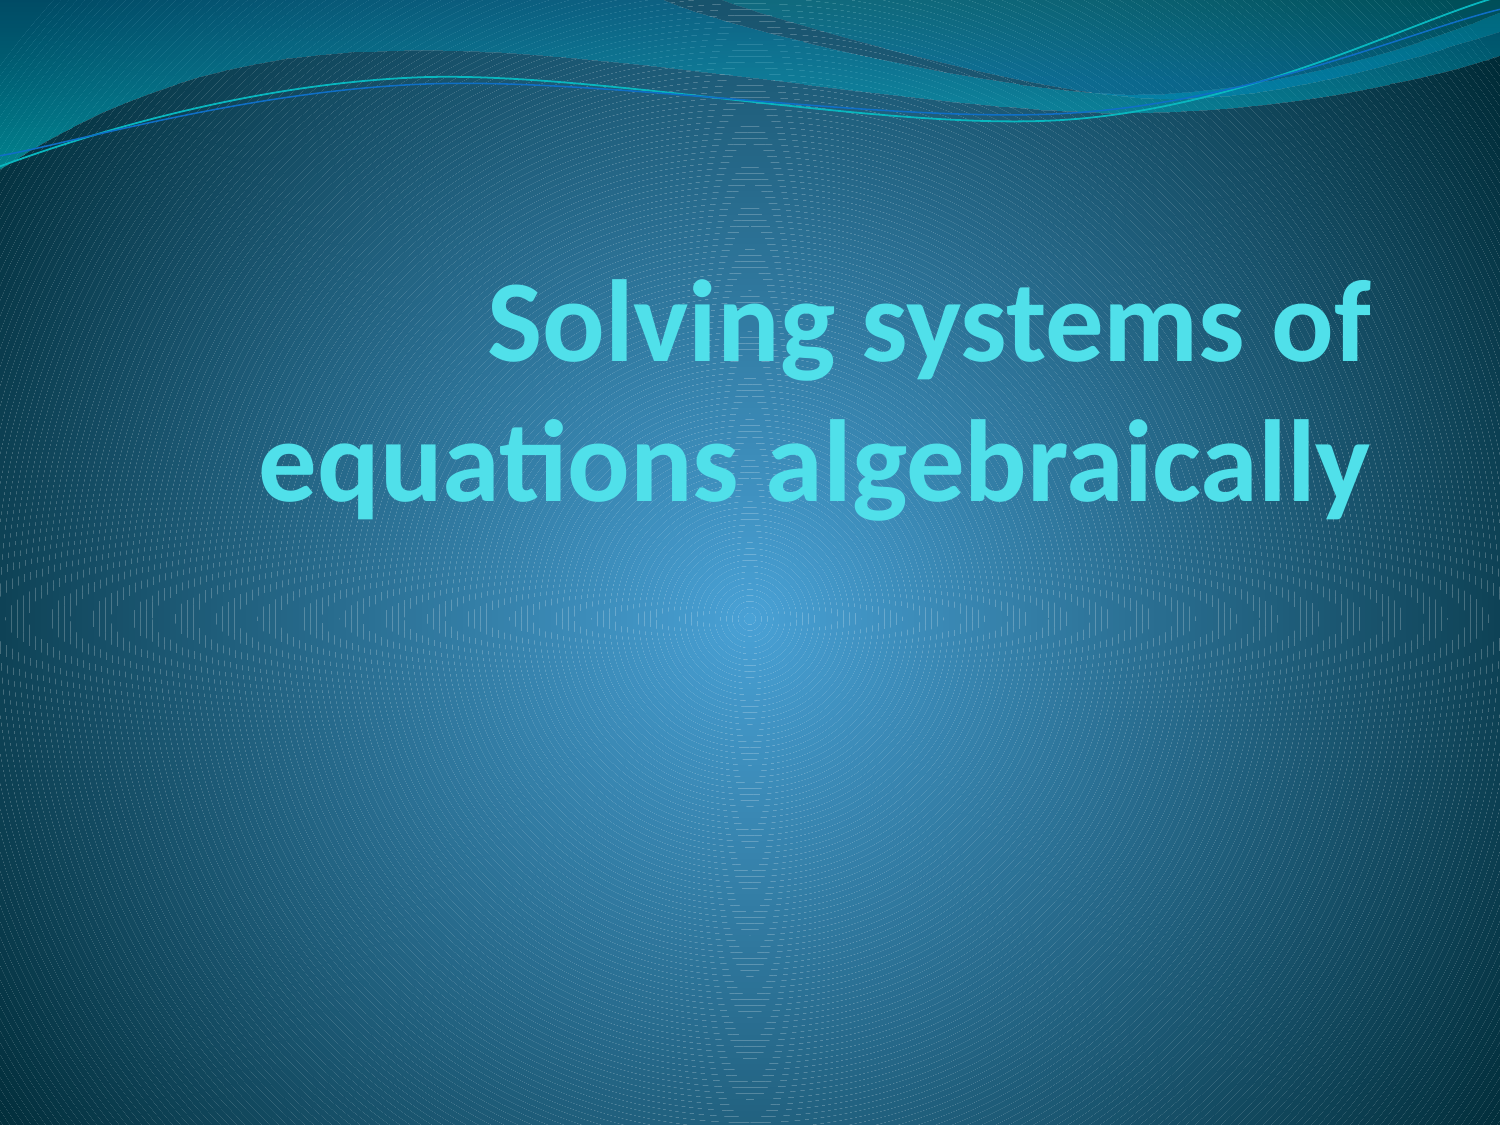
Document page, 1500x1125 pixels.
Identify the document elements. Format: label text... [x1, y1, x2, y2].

title Solving systems of equations algebraically [87, 224, 1376, 525]
